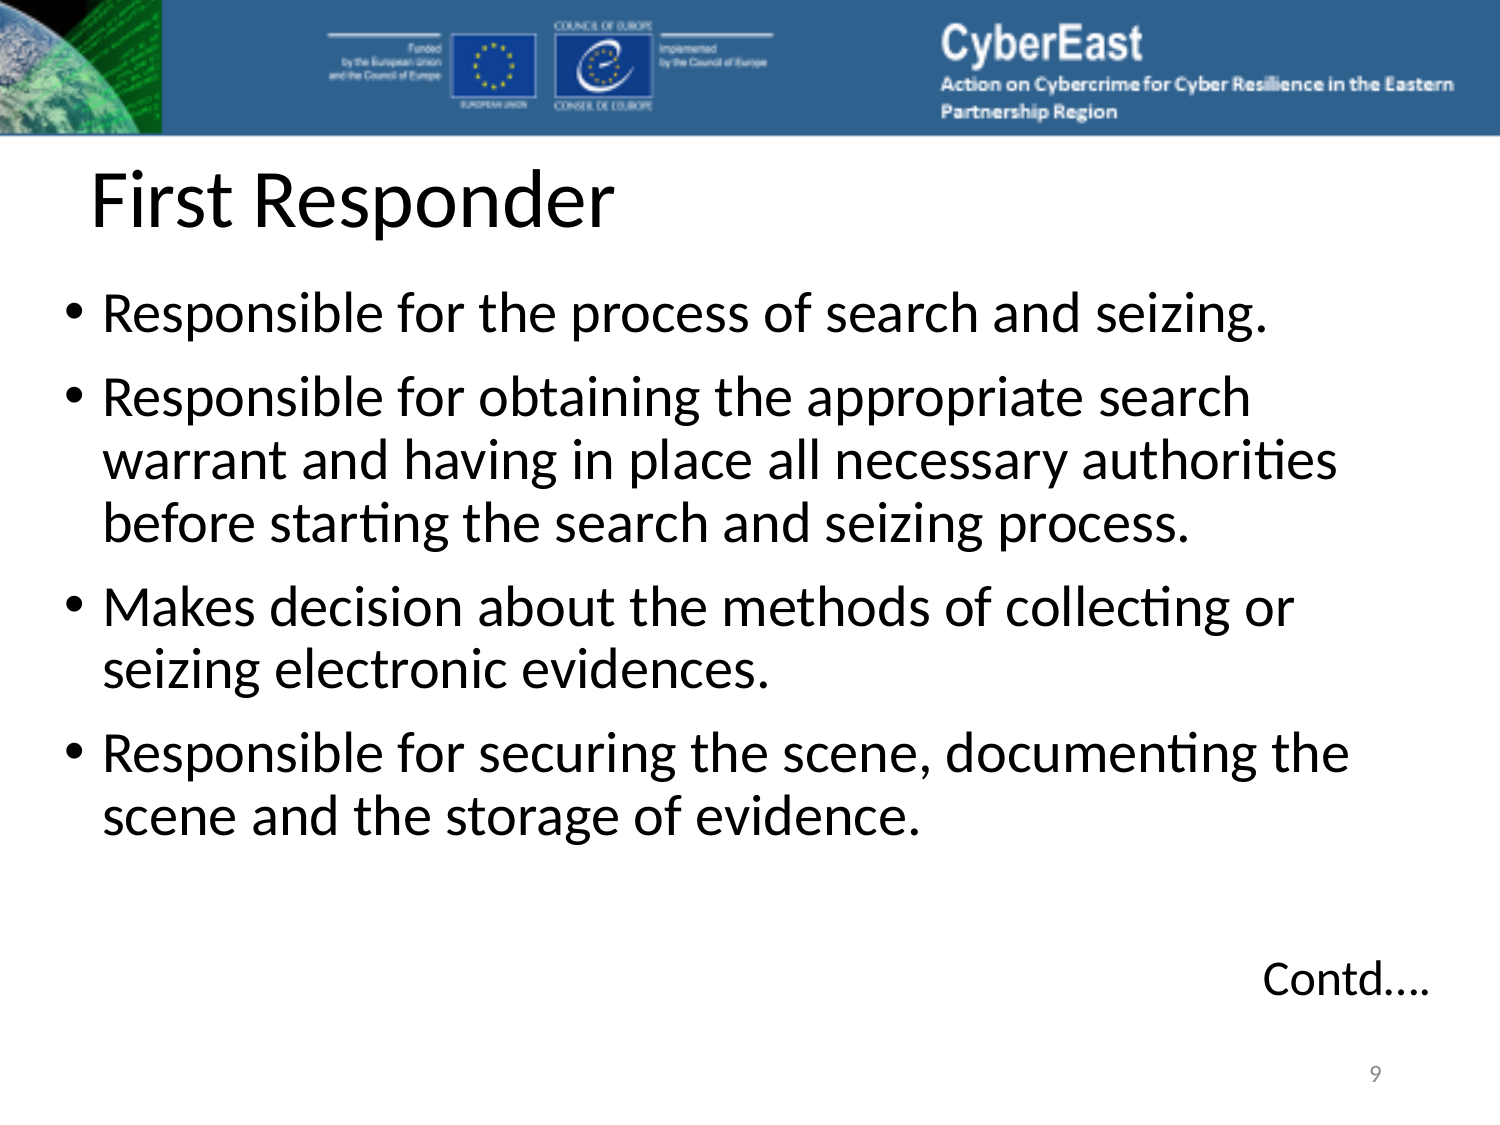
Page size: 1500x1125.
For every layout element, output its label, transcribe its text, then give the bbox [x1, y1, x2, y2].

picture [0, 0, 1500, 1125]
title First Responder [75, 106, 1425, 275]
list Responsible for the process of search and seizing. Responsible for obtaining the appropriate search warrant and having in place all necessary authorities before starting the search and seizing process. Makes decision about the methods of collecting or seizing electronic evidences. Responsible for securing the scene, documenting the scene and the storage of evidence. Contd…. [49, 275, 1447, 1103]
slide_number 9 [1059, 1042, 1397, 1103]
